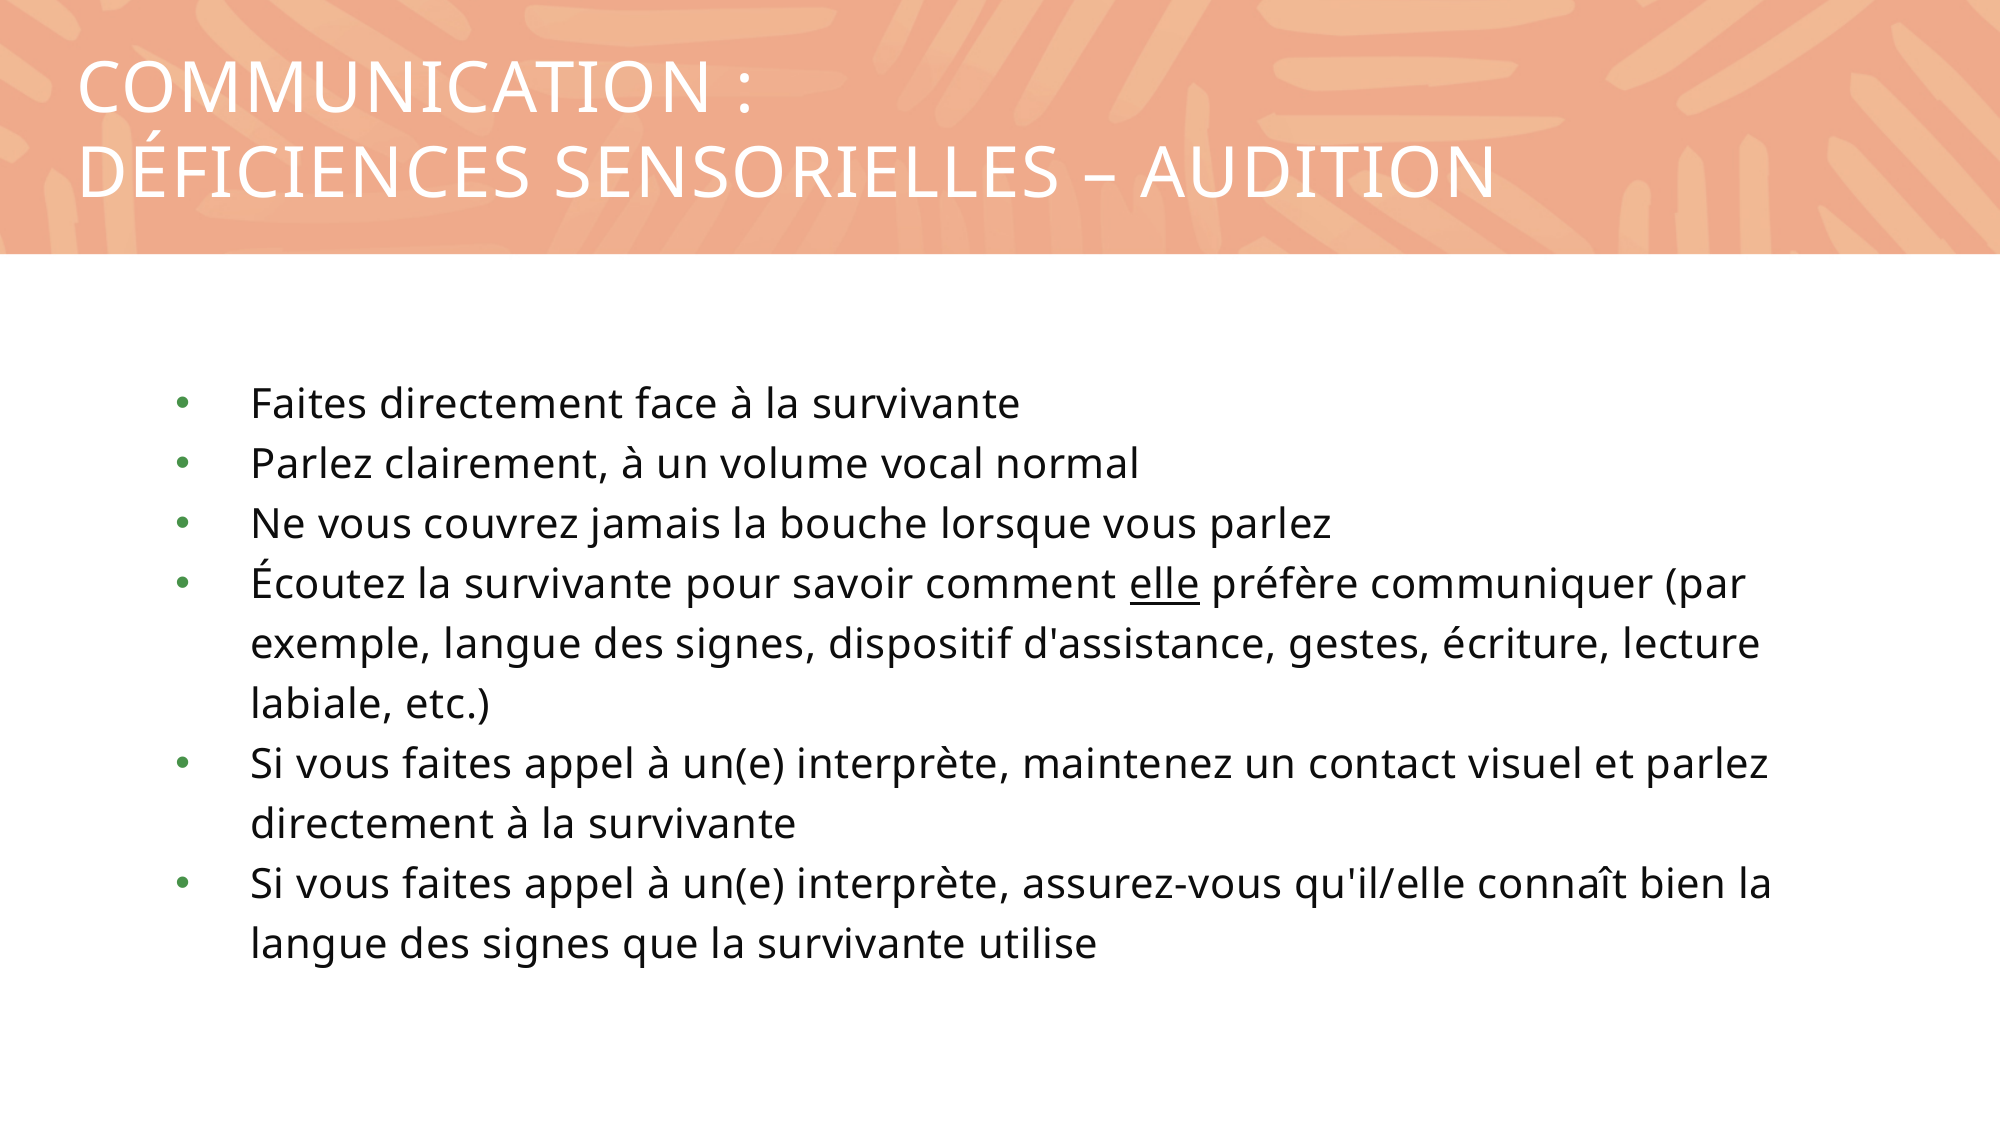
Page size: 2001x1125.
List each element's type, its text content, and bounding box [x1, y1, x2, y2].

text_box Faites directement face à la survivante Parlez clairement, à un volume vocal normal Ne vous couvrez jamais la bouche lorsque vous parlez Écoutez la survivante pour savoir comment elle préfère communiquer (par exemple, langue des signes, dispositif d'assistance, gestes, écriture, lecture labiale, etc.) Si vous faites appel à un(e) interprète, maintenez un contact visuel et parlez directement à la survivante Si vous faites appel à un(e) interprète, assurez-vous qu'il/elle connaît bien la langue des signes que la survivante utilise [167, 359, 1834, 1020]
picture [0, 0, 2000, 1125]
text_box Communication : Déficiences sensorielles – Audition [61, 33, 1938, 220]
